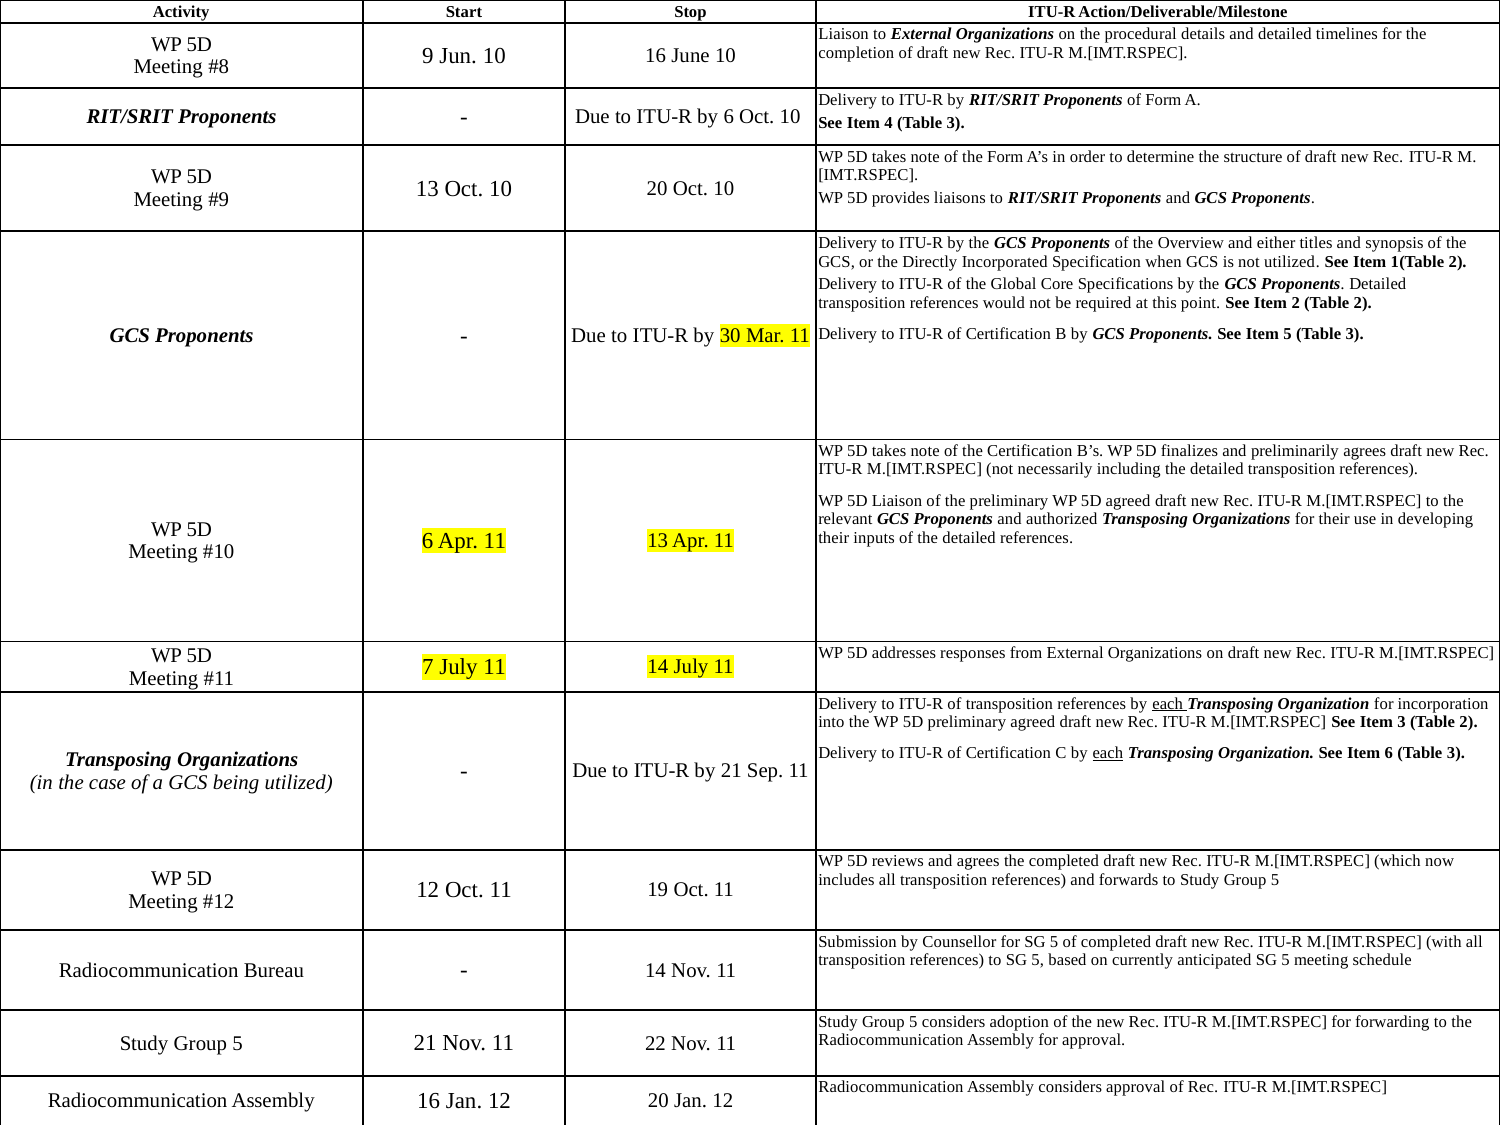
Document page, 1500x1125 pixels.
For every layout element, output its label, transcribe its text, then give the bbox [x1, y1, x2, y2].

table_cell - [364, 931, 564, 1009]
table_cell WP 5D Meeting #11 [1, 642, 362, 691]
table_header Activity [1, 1, 362, 22]
table_cell 13 Oct. 10 [364, 146, 564, 230]
table_header ITU-R Action/Deliverable/Milestone [817, 1, 1499, 22]
table_cell WP 5D Meeting #8 [1, 24, 362, 87]
table_cell WP 5D Meeting #10 [1, 440, 362, 641]
table_cell 16 June 10 [566, 24, 815, 87]
table_cell Delivery to ITU-R of transposition references by each Transposing Organization for incorporation into the WP 5D preliminary agreed draft new Rec. ITU-R M.[IMT.RSPEC] See Item 3 (Table 2). Delivery to ITU-R of Certification C by each Transposing Organization. See Item 6 (Table 3). [817, 693, 1499, 849]
table_cell GCS Proponents [1, 232, 362, 439]
table_cell WP 5D Meeting #9 [1, 146, 362, 230]
table_cell 21 Nov. 11 [364, 1011, 564, 1075]
table_cell 14 Nov. 11 [566, 931, 815, 1009]
table_cell 7 July 11 [364, 642, 564, 691]
table_cell Radiocommunication Assembly [1, 1077, 362, 1125]
table_cell 20 Oct. 10 [566, 146, 815, 230]
table_cell - [364, 89, 564, 144]
table_cell Radiocommunication Assembly considers approval of Rec. ITU-R M.[IMT.RSPEC] [817, 1077, 1499, 1125]
table_cell WP 5D addresses responses from External Organizations on draft new Rec. ITU-R M.[IMT.RSPEC] [817, 642, 1499, 691]
table_cell Study Group 5 [1, 1011, 362, 1075]
table_cell Radiocommunication Bureau [1, 931, 362, 1009]
table_cell WP 5D Meeting #12 [1, 851, 362, 929]
table_header Start [364, 1, 564, 22]
table_cell Submission by Counsellor for SG 5 of completed draft new Rec. ITU-R M.[IMT.RSPEC] (with all transposition references) to SG 5, based on currently anticipated SG 5 meeting schedule [817, 931, 1499, 1009]
table_cell Delivery to ITU-R by RIT/SRIT Proponents of Form A. See Item 4 (Table 3). [817, 89, 1499, 144]
table_cell Delivery to ITU-R by the GCS Proponents of the Overview and either titles and synopsis of the GCS, or the Directly Incorporated Specification when GCS is not utilized. See Item 1(Table 2). Delivery to ITU-R of the Global Core Specifications by the GCS Proponents. Detailed transposition references would not be required at this point. See Item 2 (Table 2). Delivery to ITU-R of Certification B by GCS Proponents. See Item 5 (Table 3). [817, 232, 1499, 439]
table_cell 13 Apr. 11 [566, 440, 815, 641]
table_cell 6 Apr. 11 [364, 440, 564, 641]
table_cell Due to ITU-R by 21 Sep. 11 [566, 693, 815, 849]
table_cell Liaison to External Organizations on the procedural details and detailed timelines for the completion of draft new Rec. ITU‑R M.[IMT.RSPEC]. [817, 24, 1499, 87]
table_cell - [364, 232, 564, 439]
table_cell 22 Nov. 11 [566, 1011, 815, 1075]
table_cell Due to ITU-R by 6 Oct. 10 [566, 89, 815, 144]
table_cell 14 July 11 [566, 642, 815, 691]
table_cell WP 5D takes note of the Form A’s in order to determine the structure of draft new Rec. ITU-R M.[IMT.RSPEC]. WP 5D provides liaisons to RIT/SRIT Proponents and GCS Proponents. [817, 146, 1499, 230]
table_header Stop [566, 1, 815, 22]
table_cell WP 5D takes note of the Certification B’s. WP 5D finalizes and preliminarily agrees draft new Rec. ITU-R M.[IMT.RSPEC] (not necessarily including the detailed transposition references). WP 5D Liaison of the preliminary WP 5D agreed draft new Rec. ITU-R M.[IMT.RSPEC] to the relevant GCS Proponents and authorized Transposing Organizations for their use in developing their inputs of the detailed references. [817, 440, 1499, 641]
table_cell 19 Oct. 11 [566, 851, 815, 929]
table_cell Transposing Organizations (in the case of a GCS being utilized) [1, 693, 362, 849]
table_cell - [364, 693, 564, 849]
table_cell 16 Jan. 12 [364, 1077, 564, 1125]
table_cell Due to ITU-R by 30 Mar. 11 [566, 232, 815, 439]
table_cell WP 5D reviews and agrees the completed draft new Rec. ITU-R M.[IMT.RSPEC] (which now includes all transposition references) and forwards to Study Group 5 [817, 851, 1499, 929]
table_cell 12 Oct. 11 [364, 851, 564, 929]
table_cell 9 Jun. 10 [364, 24, 564, 87]
table_cell RIT/SRIT Proponents [1, 89, 362, 144]
table_cell 20 Jan. 12 [566, 1077, 815, 1125]
table_cell Study Group 5 considers adoption of the new Rec. ITU-R M.[IMT.RSPEC] for forwarding to the Radiocommunication Assembly for approval. [817, 1011, 1499, 1075]
